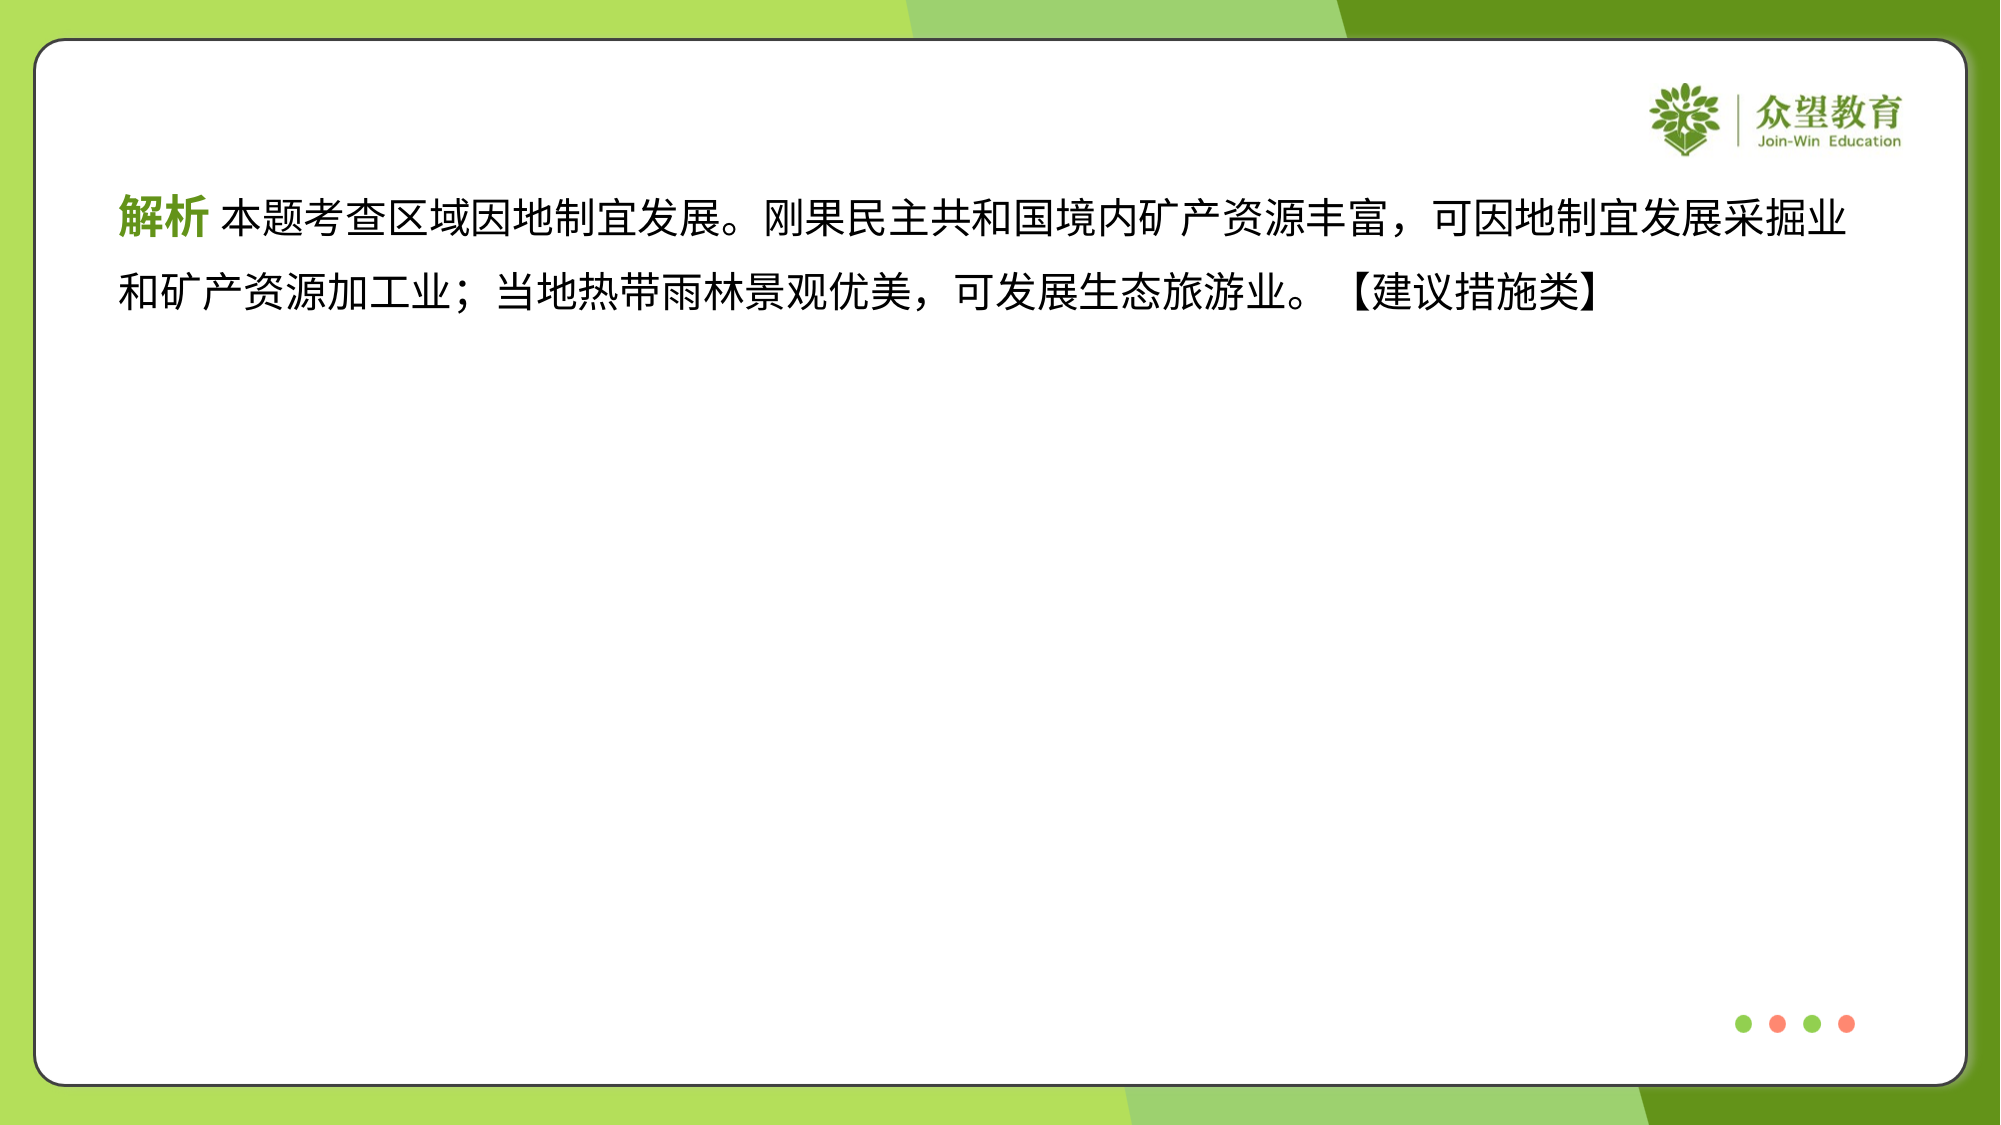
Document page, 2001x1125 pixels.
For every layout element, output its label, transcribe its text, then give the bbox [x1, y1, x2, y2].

text_box 解析 本题考查区域因地制宜发展。刚果民主共和国境内矿产资源丰富，可因地制宜发展采掘业 和矿产资源加工业；当地热带雨林景观优美，可发展生态旅游业。【建议措施类】 [118, 159, 1883, 309]
picture [0, 0, 2000, 1125]
